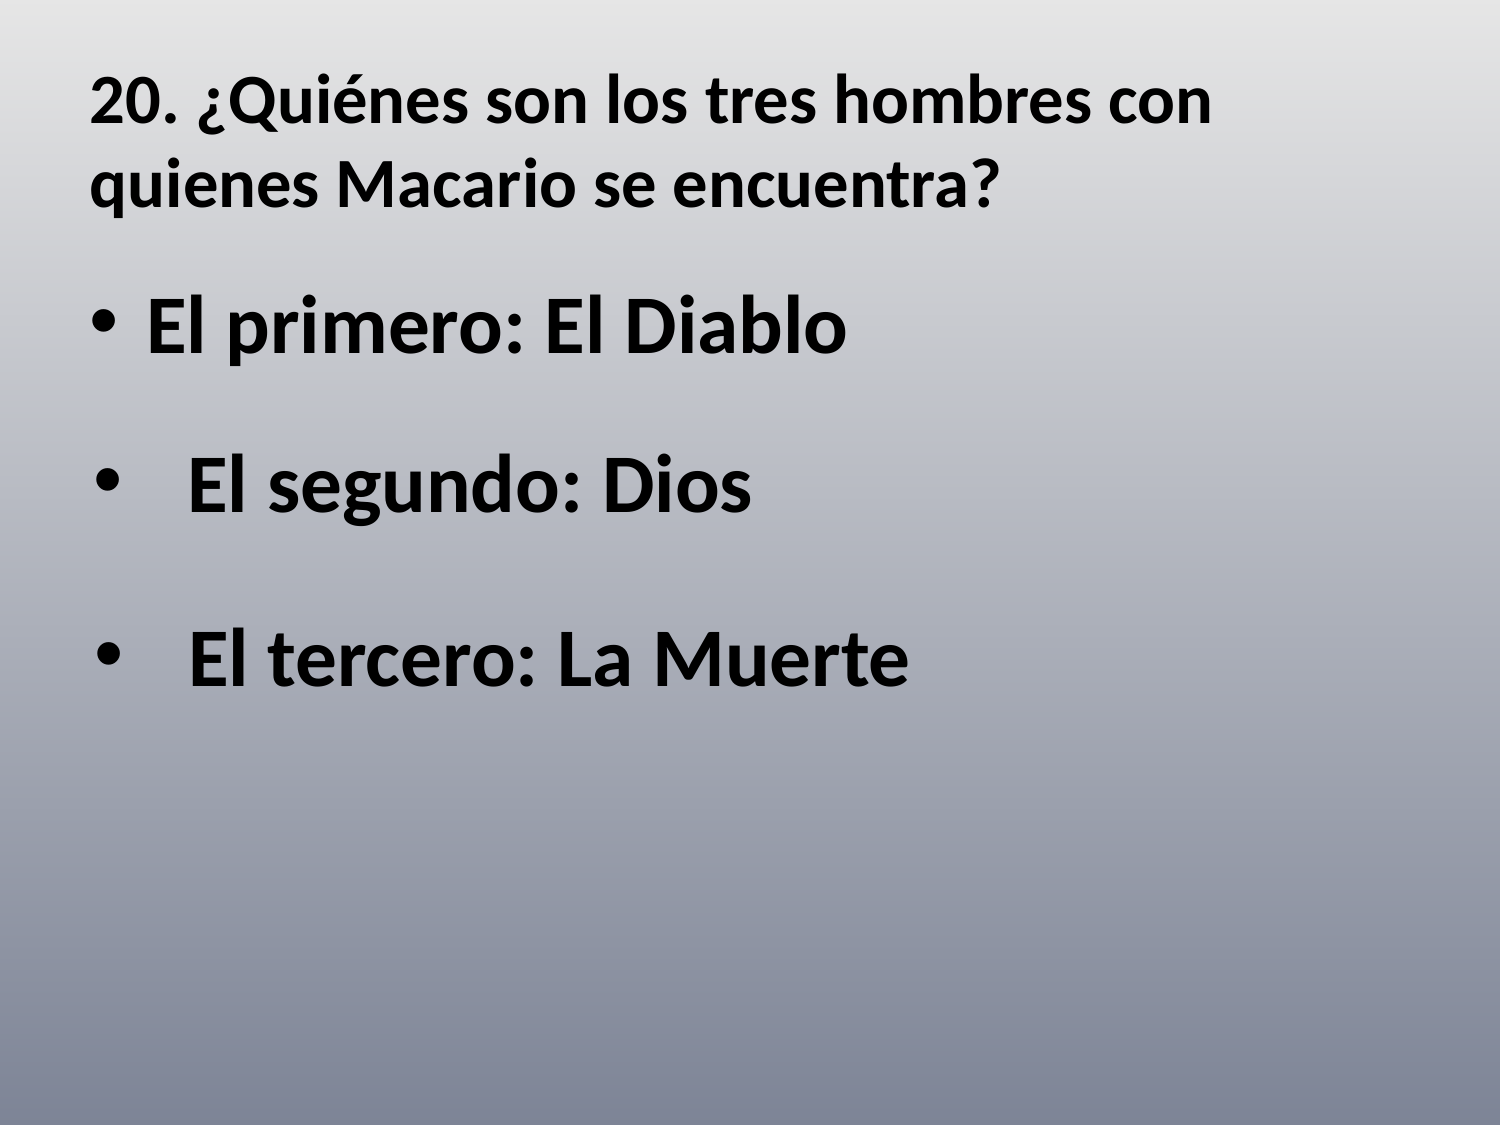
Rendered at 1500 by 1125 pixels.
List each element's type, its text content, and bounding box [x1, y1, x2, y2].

text_box 20. ¿Quiénes son los tres hombres con quienes Macario se encuentra? [74, 45, 1425, 233]
text_box El primero: El Diablo [74, 262, 1425, 475]
text_box El segundo: Dios [78, 421, 769, 537]
text_box El tercero: La Muerte [79, 595, 927, 711]
